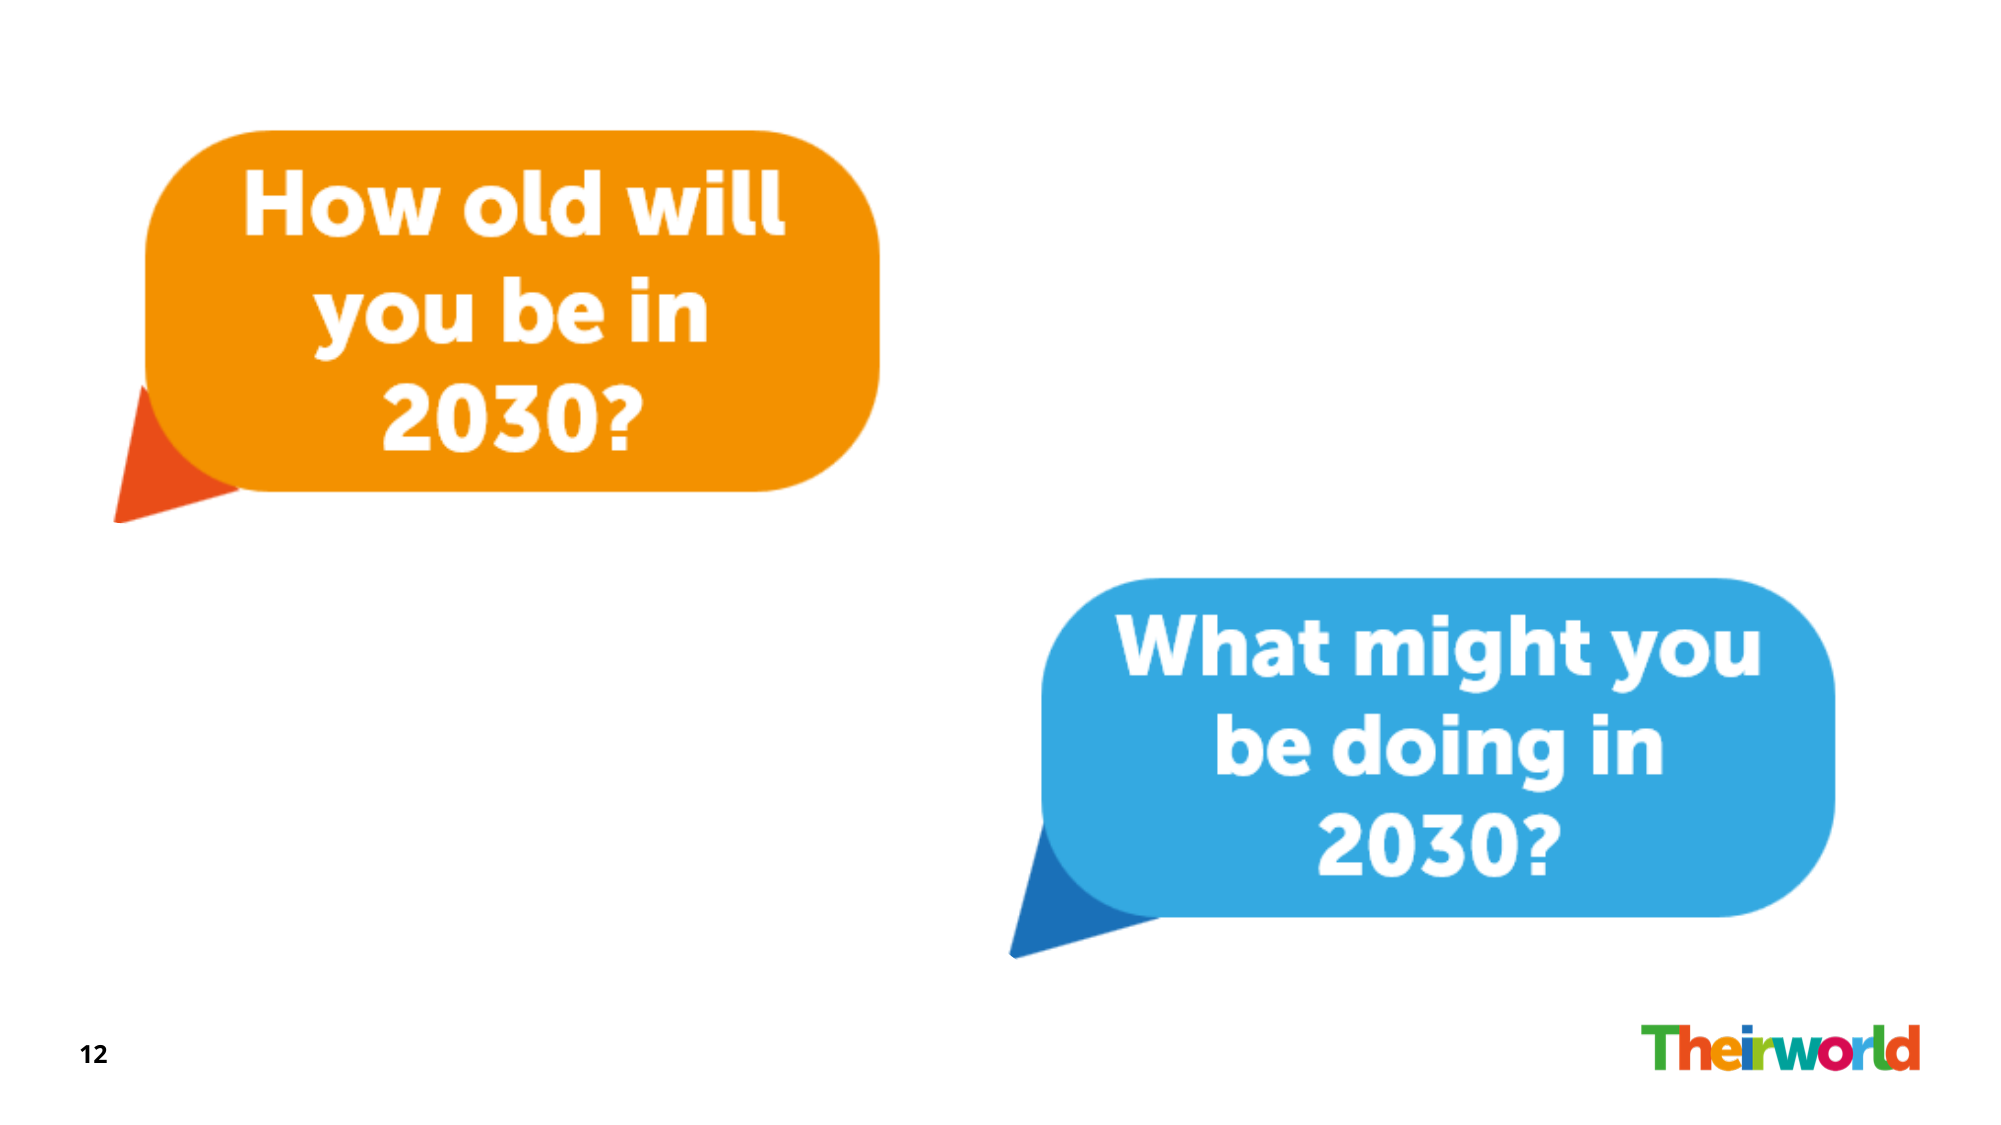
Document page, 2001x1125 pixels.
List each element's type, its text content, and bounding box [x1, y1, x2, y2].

slide_number 12 [79, 1023, 190, 1073]
picture [985, 562, 1843, 971]
picture [1633, 1014, 1928, 1082]
picture [59, 123, 896, 524]
